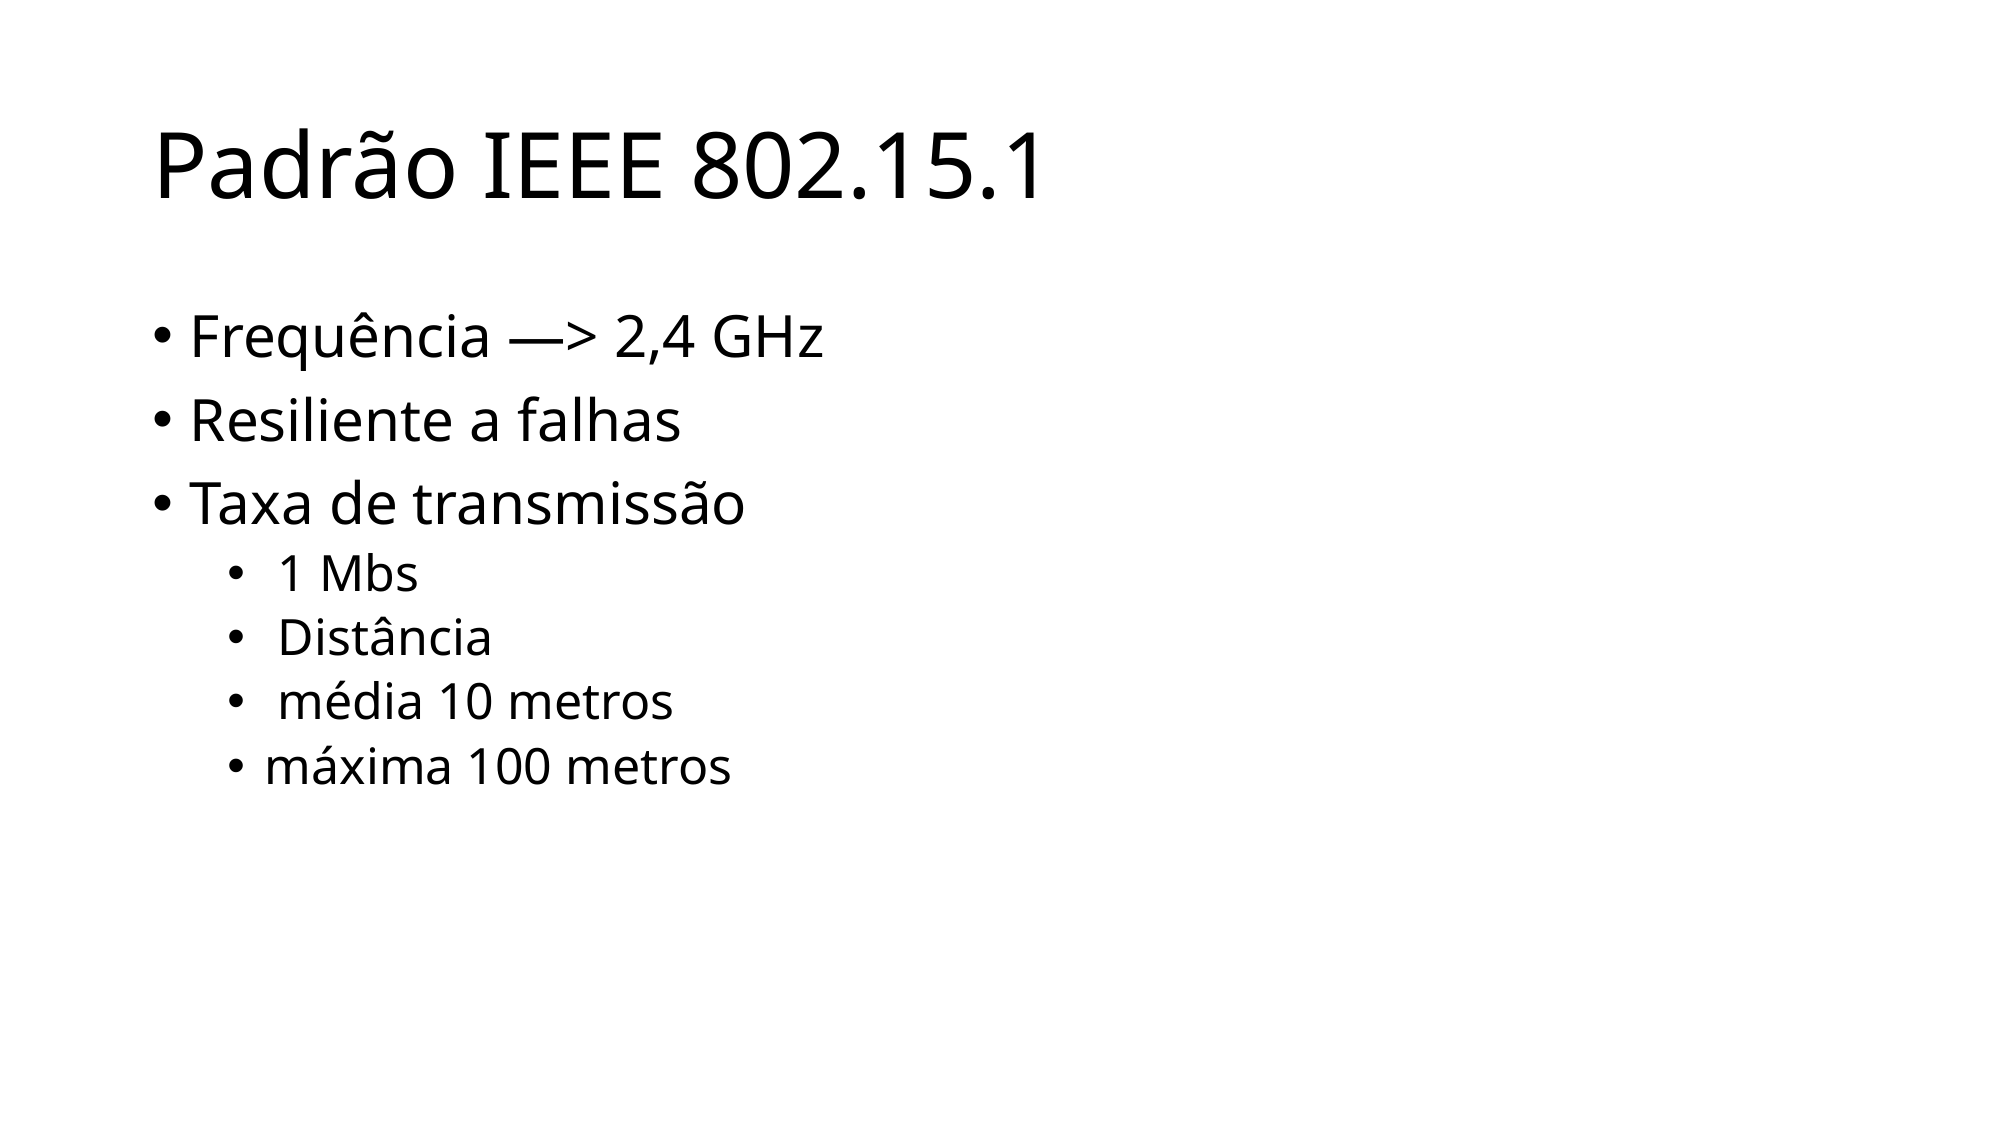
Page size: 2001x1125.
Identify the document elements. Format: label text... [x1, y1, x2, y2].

list Frequência —> 2,4 GHz Resiliente a falhas Taxa de transmissão 1 Mbs Distância média 10 metros máxima 100 metros [137, 299, 1863, 1014]
title Padrão IEEE 802.15.1 [137, 59, 1863, 278]
